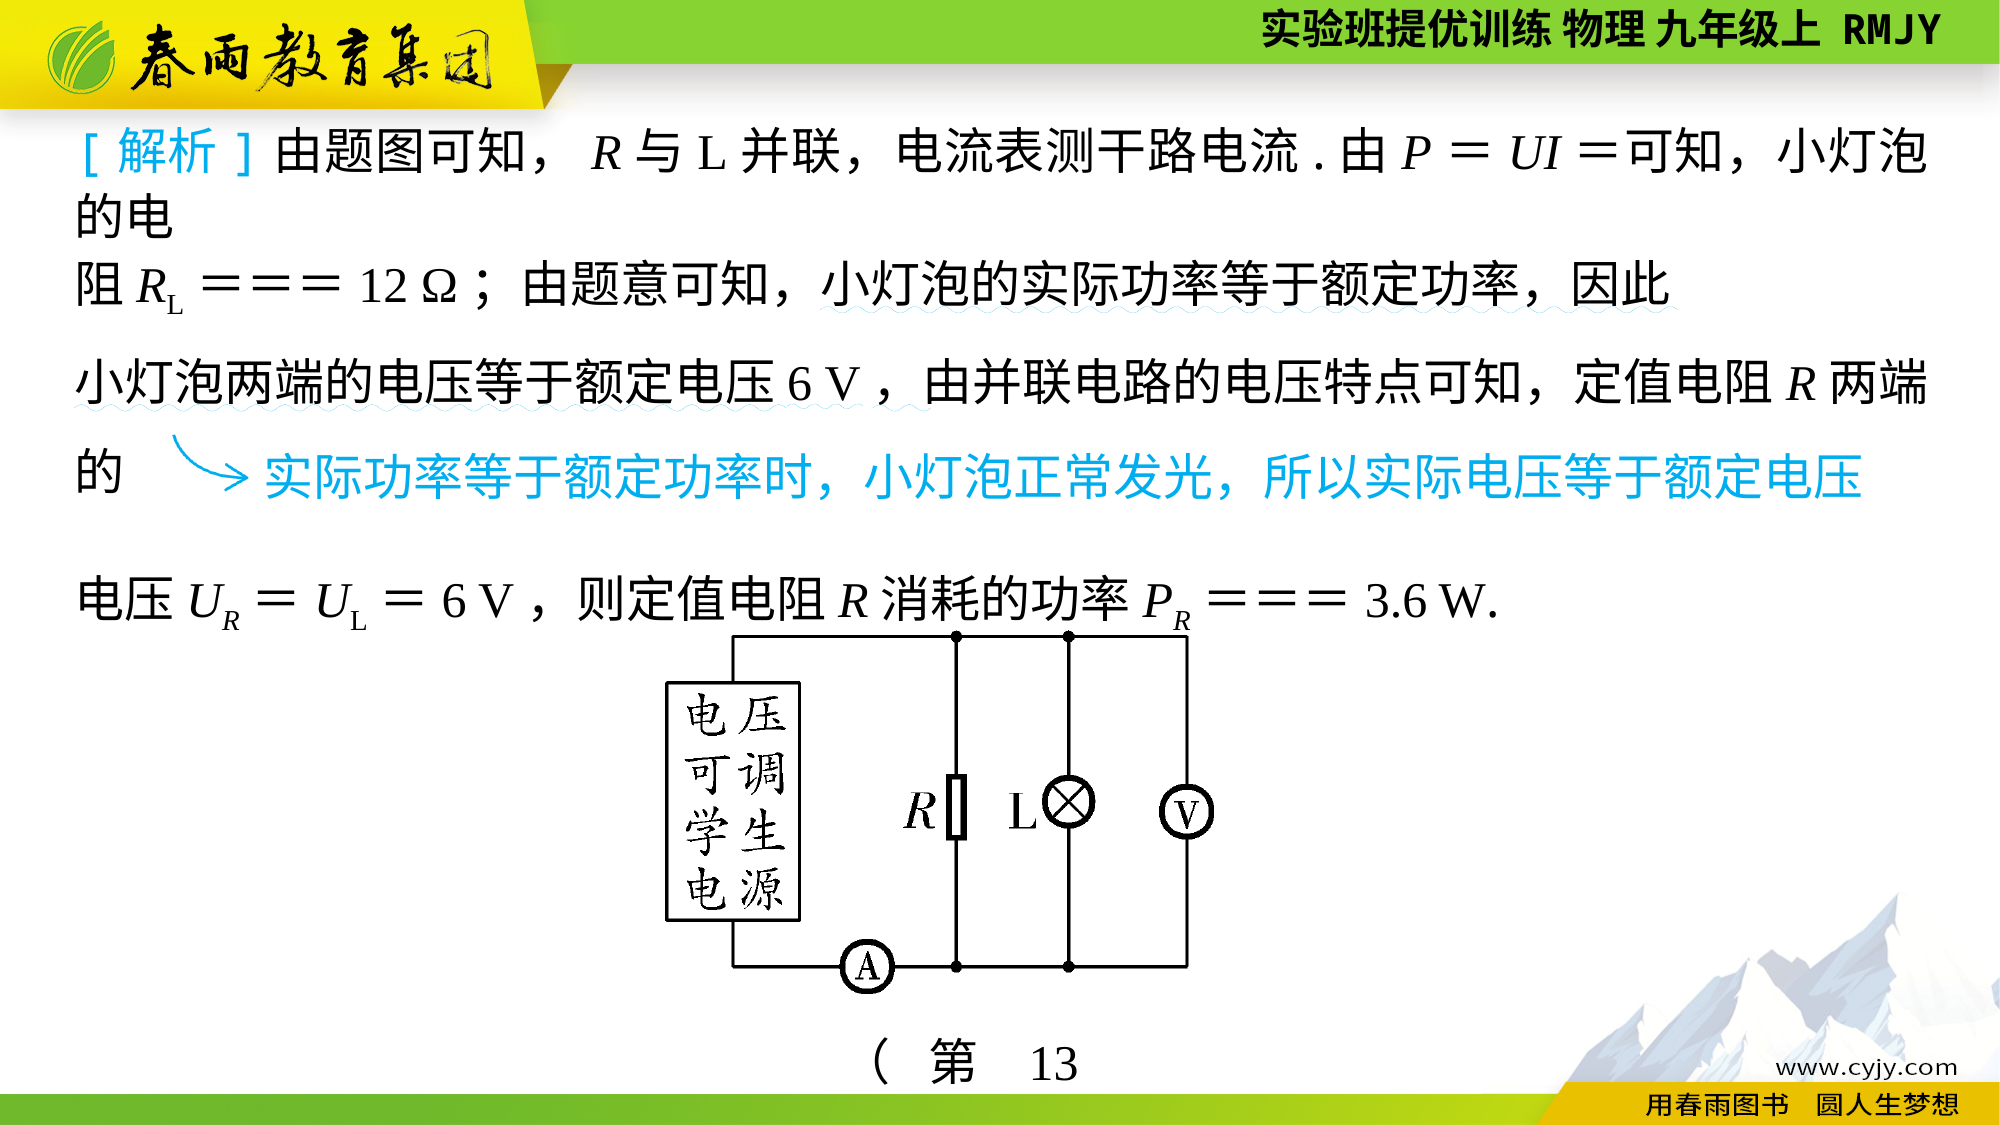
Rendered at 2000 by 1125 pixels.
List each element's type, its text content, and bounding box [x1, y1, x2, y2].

text_box （第13题） [825, 1001, 1106, 1098]
text_box 实际功率等于额定功率时，小灯泡正常发光，所以实际电压等于额定电压 [248, 407, 1889, 513]
picture [0, 0, 2000, 1125]
